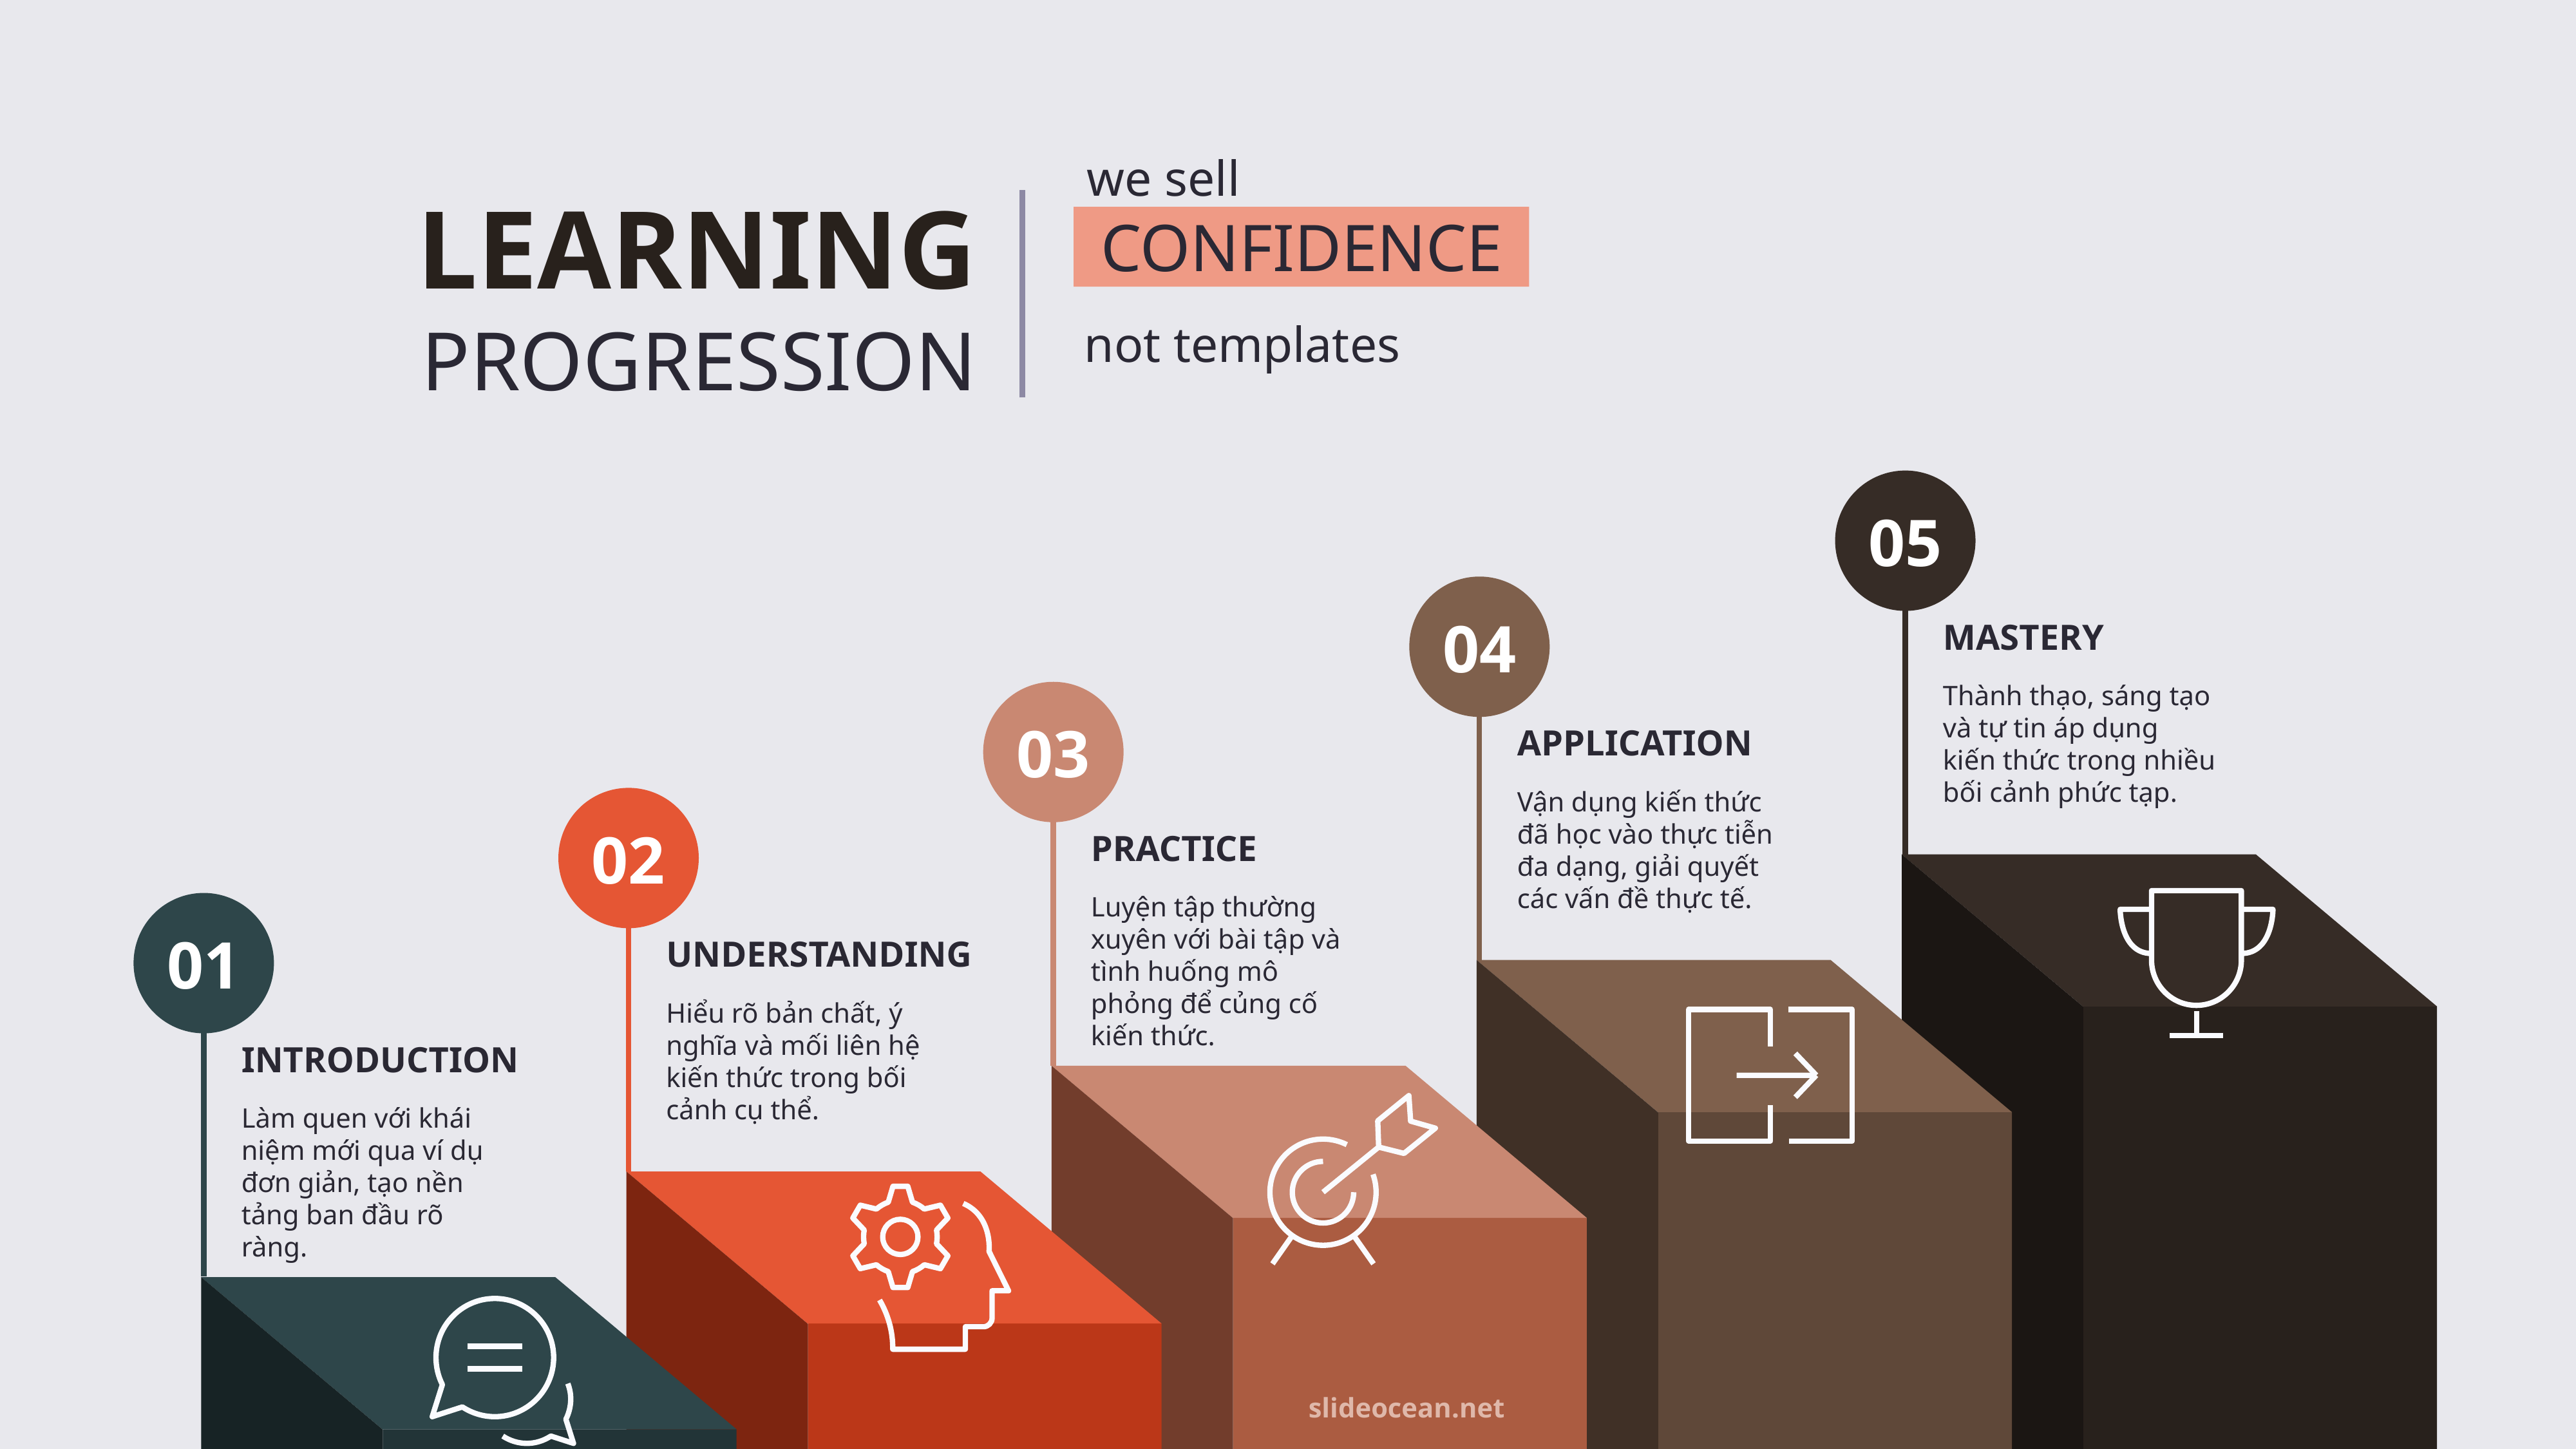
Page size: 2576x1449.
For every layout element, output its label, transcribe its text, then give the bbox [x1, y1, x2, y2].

text_box LEARNING PROGRESSION [407, 176, 987, 412]
text_box UNDERSTANDING [656, 927, 982, 980]
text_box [1688, 1009, 1853, 1142]
text_box not templates [1075, 308, 1410, 377]
text_box Làm quen với khái niệm mới qua ví dụ đơn giản, tạo nền tảng ban đầu rõ ràng. [232, 1096, 526, 1267]
text_box CONFIDENCE [1091, 202, 1522, 289]
text_box [1073, 206, 1091, 288]
text_box we sell [1077, 143, 1272, 211]
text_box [1476, 960, 2012, 1449]
text_box [1522, 206, 1530, 288]
text_box [0, 95, 1023, 474]
text_box INTRODUCTION [232, 1032, 557, 1084]
text_box 04 [1408, 575, 1551, 718]
text_box MASTERY [1933, 610, 2259, 662]
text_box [625, 1171, 1162, 1449]
text_box 03 [982, 681, 1125, 824]
text_box PRACTICE [1081, 821, 1407, 873]
text_box 05 [1834, 469, 1977, 612]
text_box 02 [557, 786, 700, 929]
text_box Hiểu rõ bản chất, ý nghĩa và mối liên hệ kiến thức trong bối cảnh cụ thể. [656, 991, 950, 1130]
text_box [200, 1276, 737, 1449]
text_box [1051, 1065, 1587, 1449]
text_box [1901, 854, 2438, 1449]
text_box APPLICATION [1508, 716, 1833, 768]
text_box Vận dụng kiến thức đã học vào thực tiễn đa dạng, giải quyết các vấn đề thực tế. [1508, 779, 1801, 918]
text_box Thành thạo, sáng tạo và tự tin áp dụng kiến thức trong nhiều bối cảnh phức tạp. [1933, 674, 2227, 813]
text_box Luyện tập thường xuyên với bài tập và tình huống mô phỏng để củng cố kiến thức. [1081, 885, 1375, 1056]
text_box 01 [132, 891, 275, 1035]
